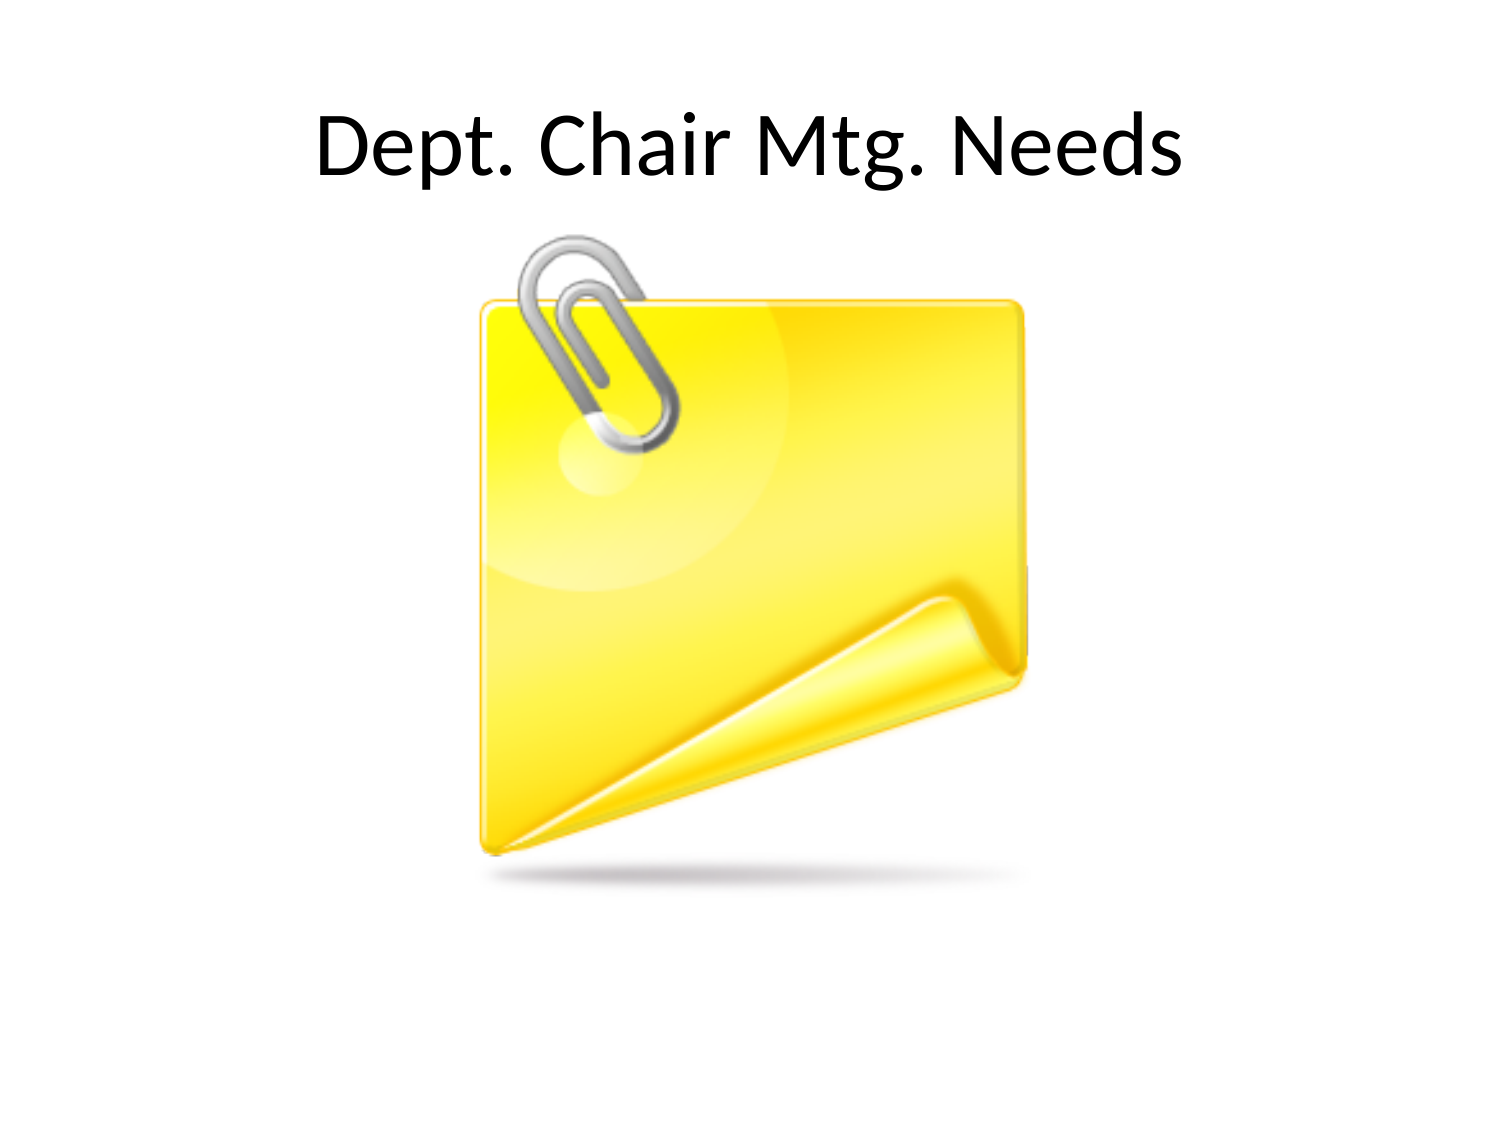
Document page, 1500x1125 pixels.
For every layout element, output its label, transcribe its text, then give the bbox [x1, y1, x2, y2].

title Dept. Chair Mtg. Needs [75, 45, 1425, 233]
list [362, 174, 1101, 913]
